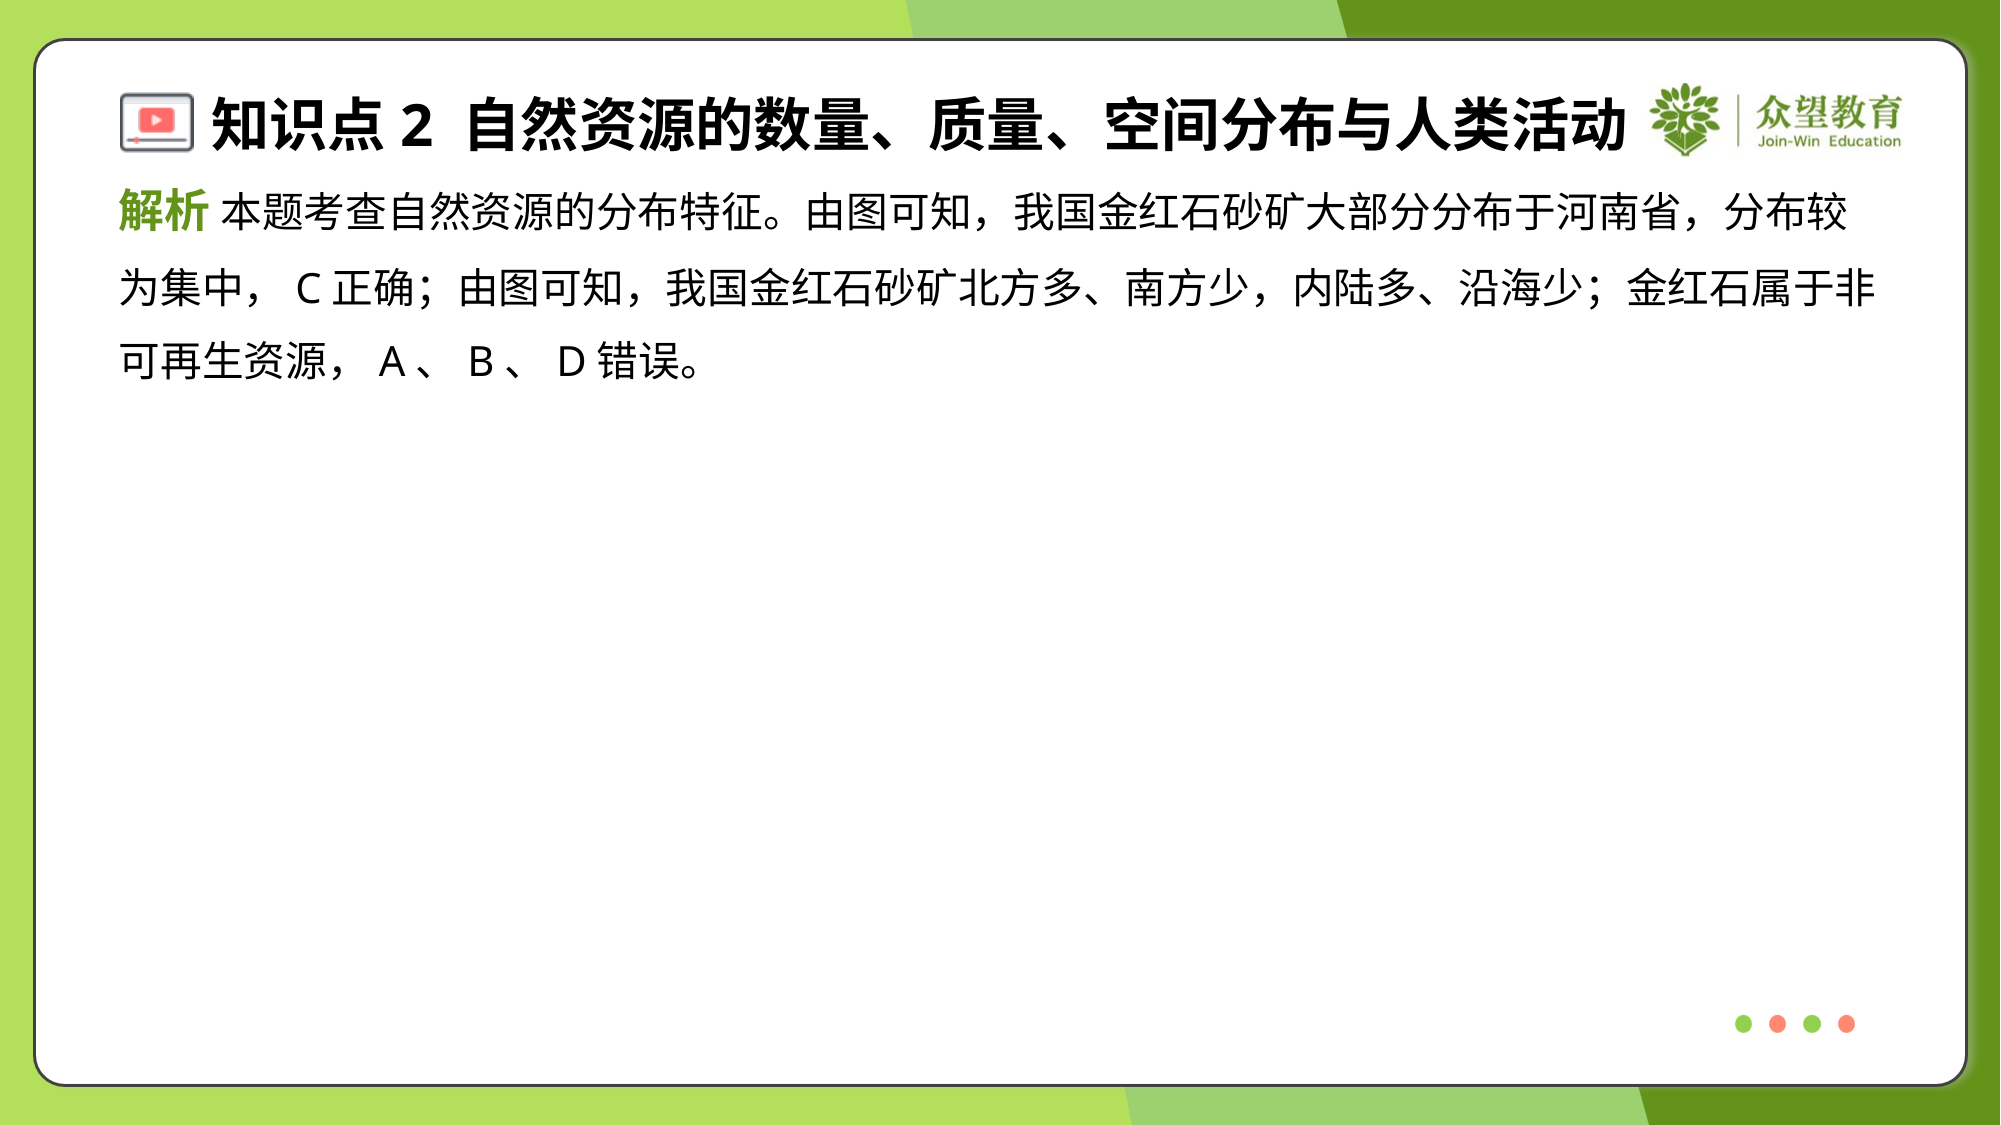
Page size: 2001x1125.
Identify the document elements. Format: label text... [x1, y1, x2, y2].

picture [0, 0, 2000, 1125]
text_box 解析 本题考查自然资源的分布特征。由图可知，我国金红石砂矿大部分分布于河南省，分布较 为集中，C正确；由图可知，我国金红石砂矿北方多、南方少，内陆多、沿海少；金红石属于非 可再生资源，A、B、D错误。 [118, 159, 1883, 377]
